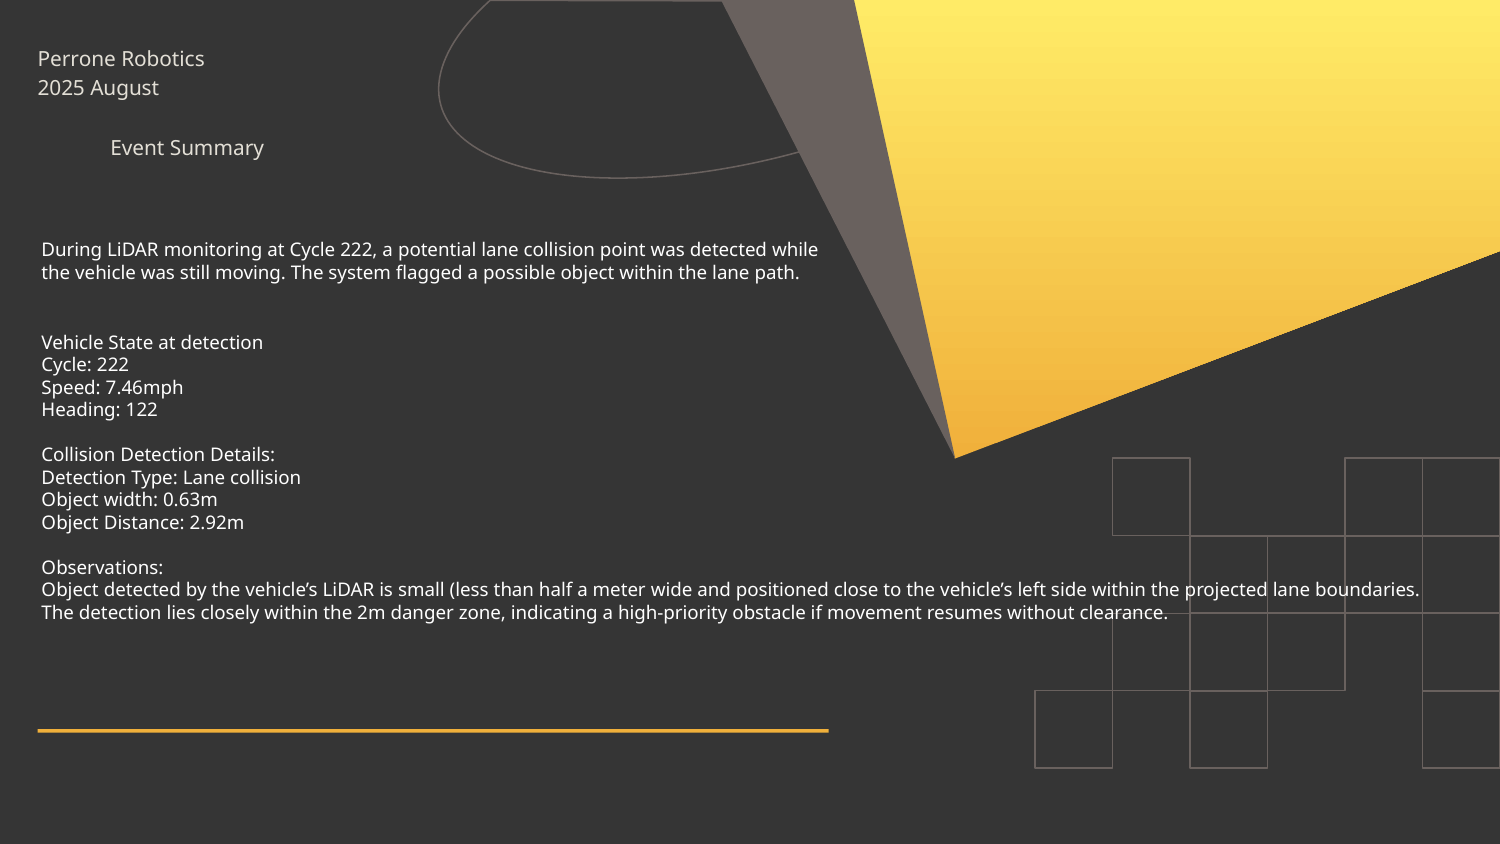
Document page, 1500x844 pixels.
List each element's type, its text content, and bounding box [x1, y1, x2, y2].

text_box During LiDAR monitoring at Cycle 222, a potential lane collision point was detected while the vehicle was still moving. The system flagged a possible object within the lane path. [26, 222, 859, 315]
subtitle Perrone Robotics 2025 August [22, 27, 378, 83]
subtitle Event Summary [95, 119, 306, 175]
text_box Vehicle State at detection Cycle: 222 Speed: 7.46mph Heading: 122 Collision Detection Details: Detection Type: Lane collision Object width: 0.63m Object Distance: 2.92m Observations: Object detected by the vehicle’s LiDAR is small (less than half a meter wide and positioned close to the vehicle’s left side within the projected lane boundaries. The detection lies closely within the 2m danger zone, indicating a high-priority obstacle if movement resumes without clearance. [26, 315, 1489, 697]
